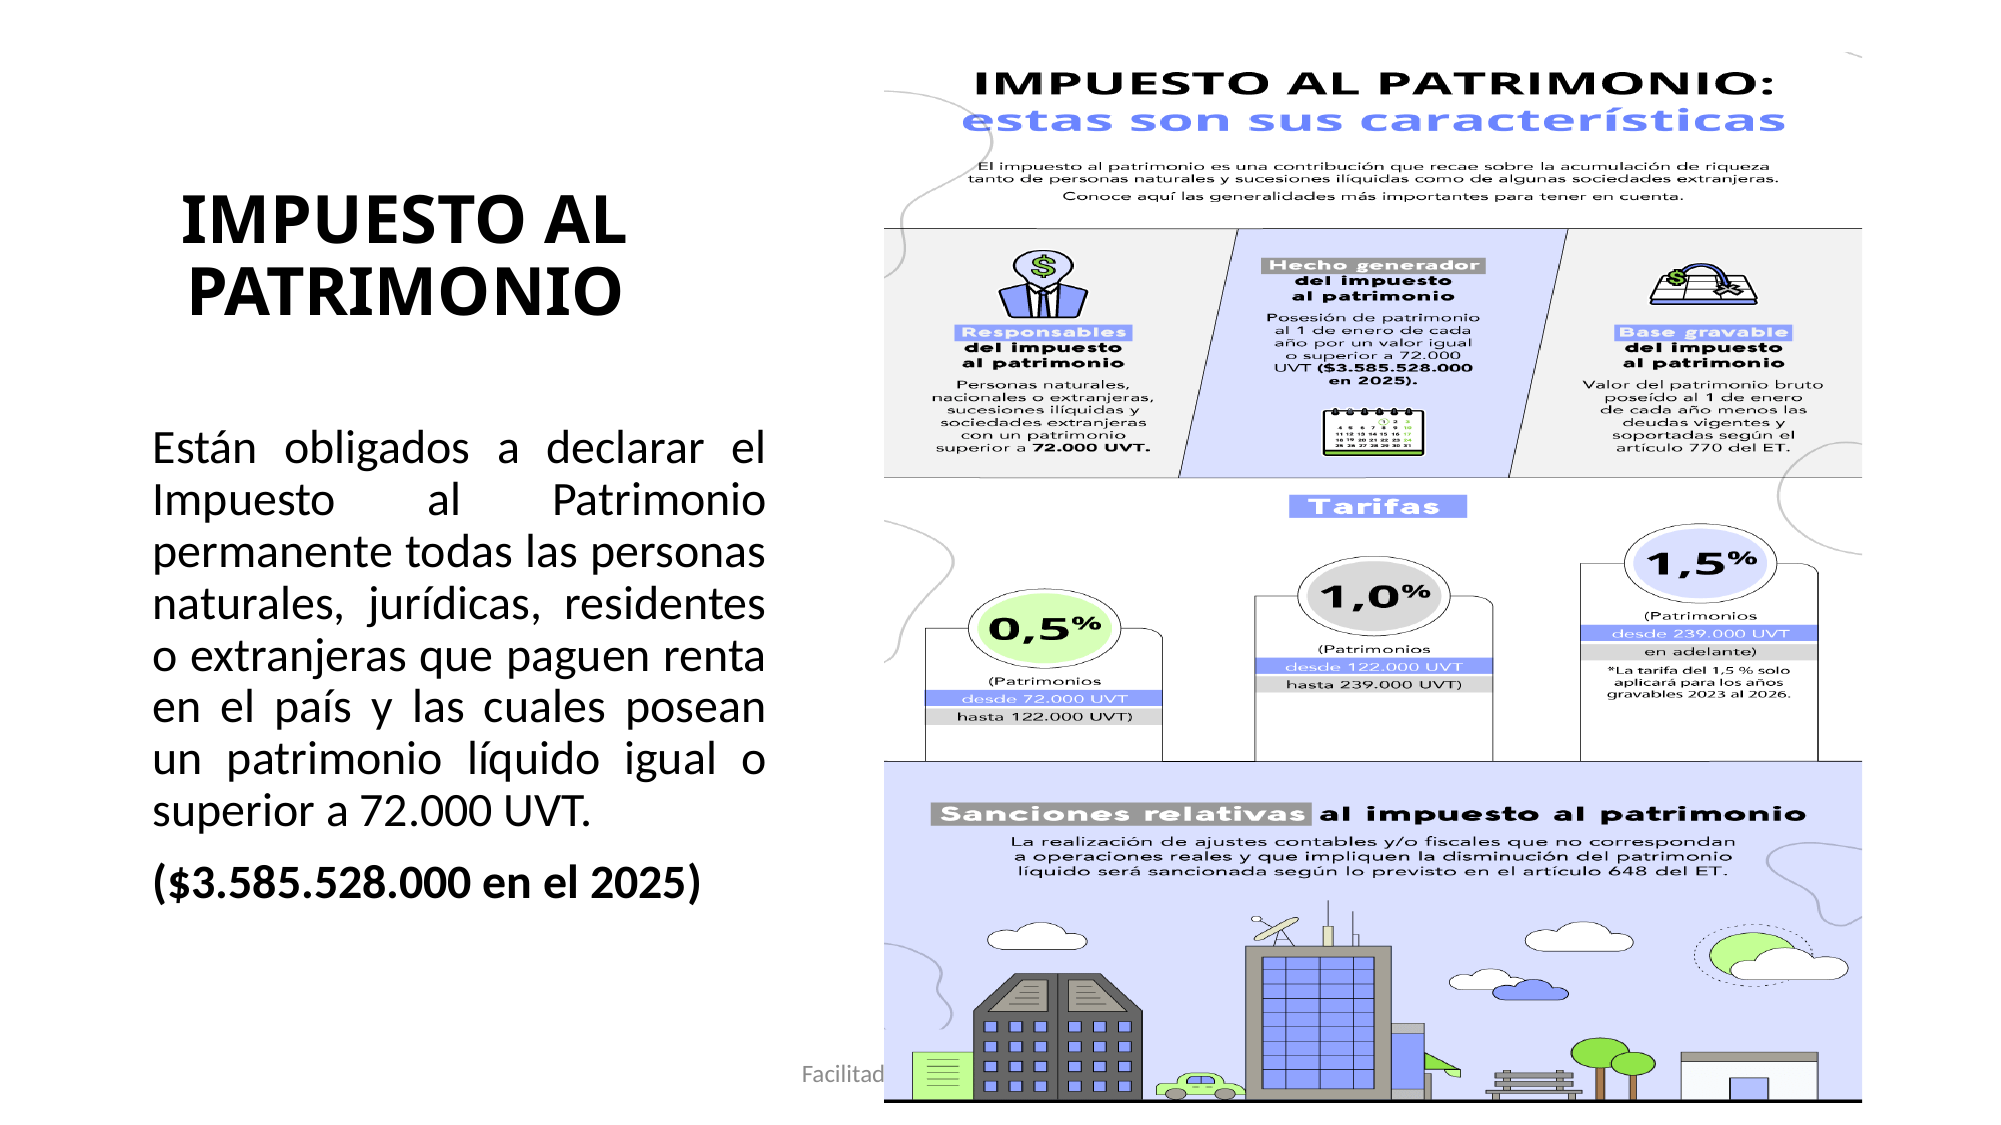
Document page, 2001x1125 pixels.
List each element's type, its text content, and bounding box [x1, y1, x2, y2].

title IMPUESTO AL PATRIMONIO [28, 75, 783, 338]
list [884, 51, 1863, 1103]
list Están obligados a declarar el Impuesto al Patrimonio permanente todas las personas naturales, jurídicas, residentes o extranjeras que paguen renta en el país y las cuales posean un patrimonio líquido igual o superior a 72.000 UVT. ($3.585.528.000 en el 2025) [137, 337, 783, 963]
footer Facilitador: Oscar Diego Acosta Aguilar [662, 1042, 884, 1103]
